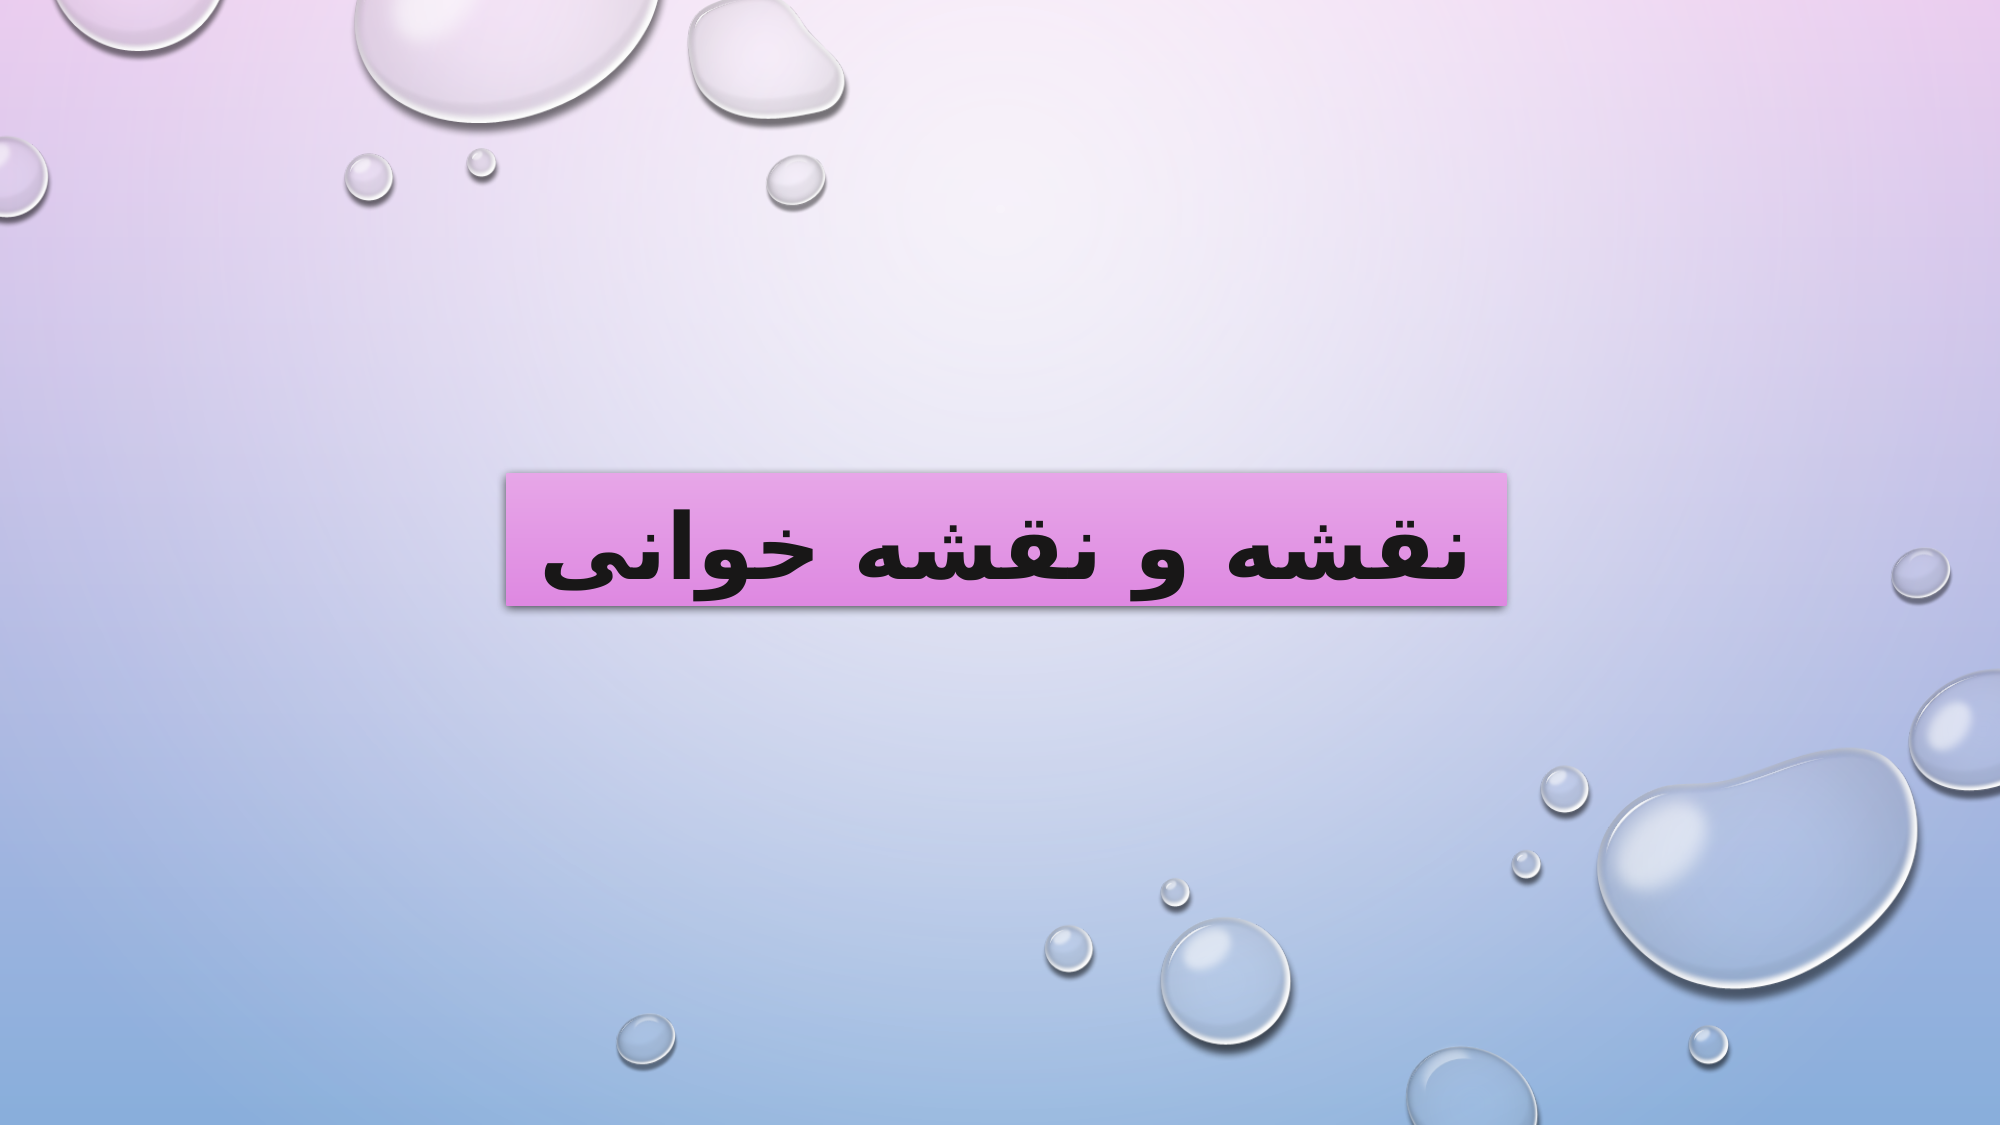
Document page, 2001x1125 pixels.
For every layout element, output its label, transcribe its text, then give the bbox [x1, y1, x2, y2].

picture [0, 0, 2000, 1125]
text_box نقشه و نقشه خوانی [506, 473, 1507, 606]
